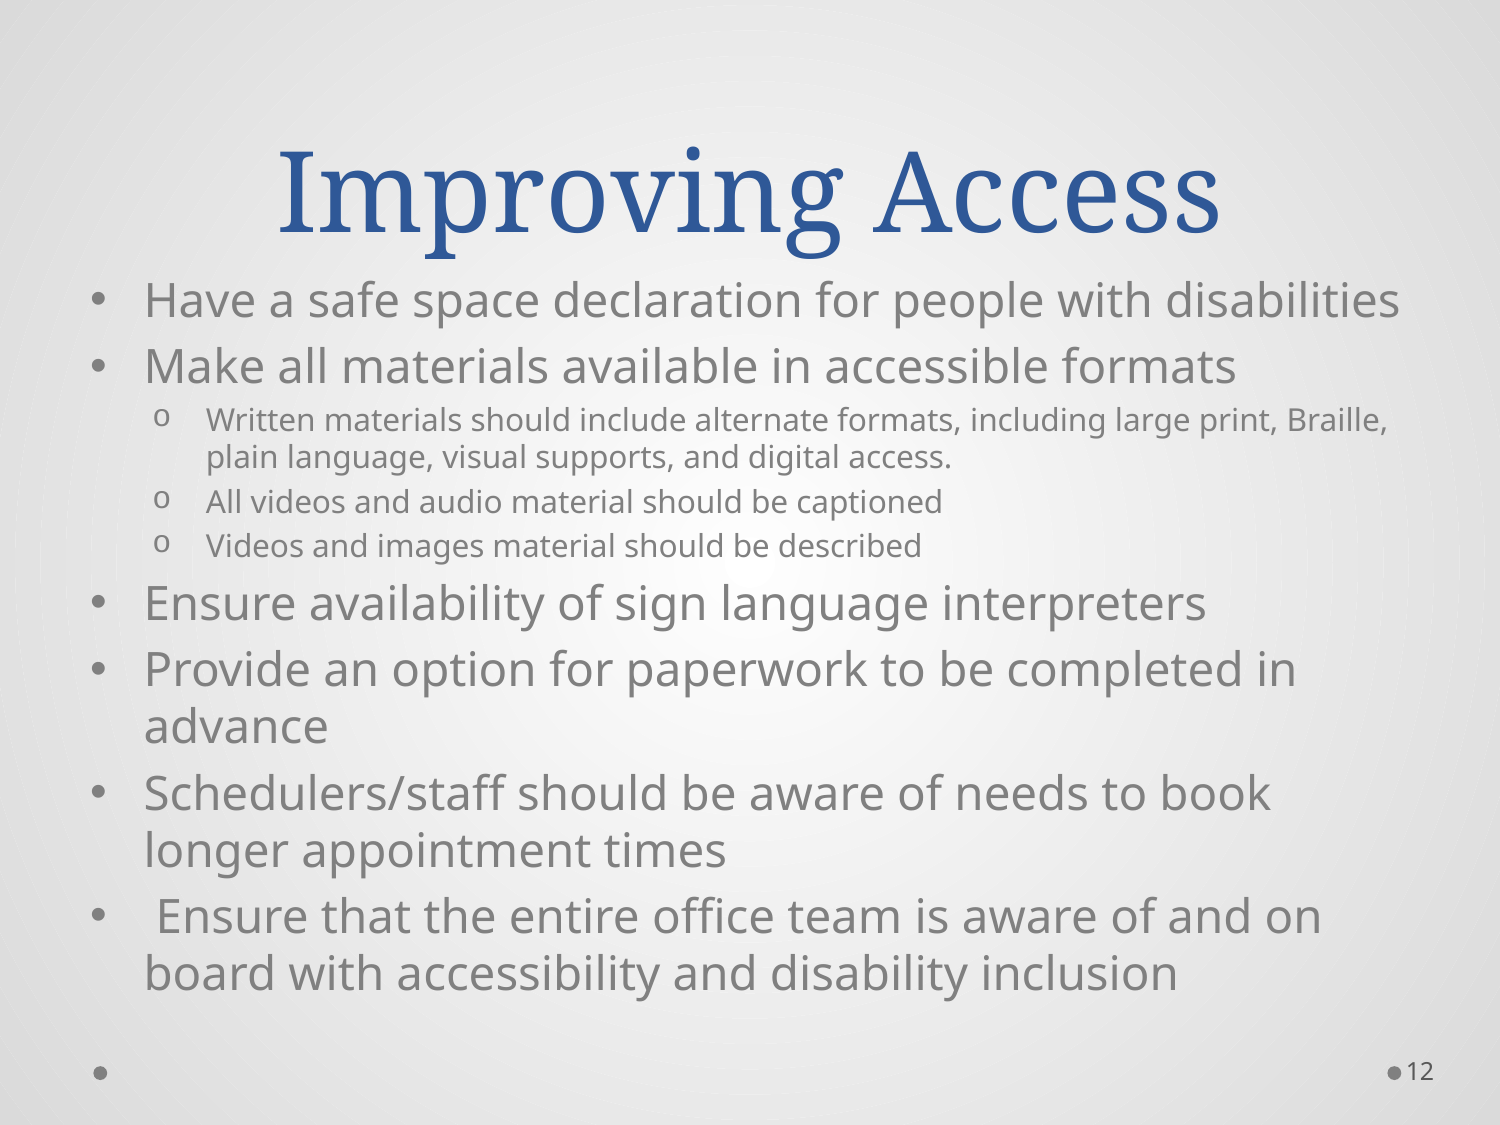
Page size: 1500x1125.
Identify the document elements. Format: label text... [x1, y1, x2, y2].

slide_number 12 [1401, 1042, 1494, 1103]
list Have a safe space declaration for people with disabilities Make all materials available in accessible formats Written materials should include alternate formats, including large print, Braille, plain language, visual supports, and digital access. All videos and audio material should be captioned Videos and images material should be described Ensure availability of sign language interpreters Provide an option for paperwork to be completed in advance Schedulers/staff should be aware of needs to book longer appointment times Ensure that the entire office team is aware of and on board with accessibility and disability inclusion [75, 262, 1425, 1063]
title Improving Access [75, 0, 1425, 262]
